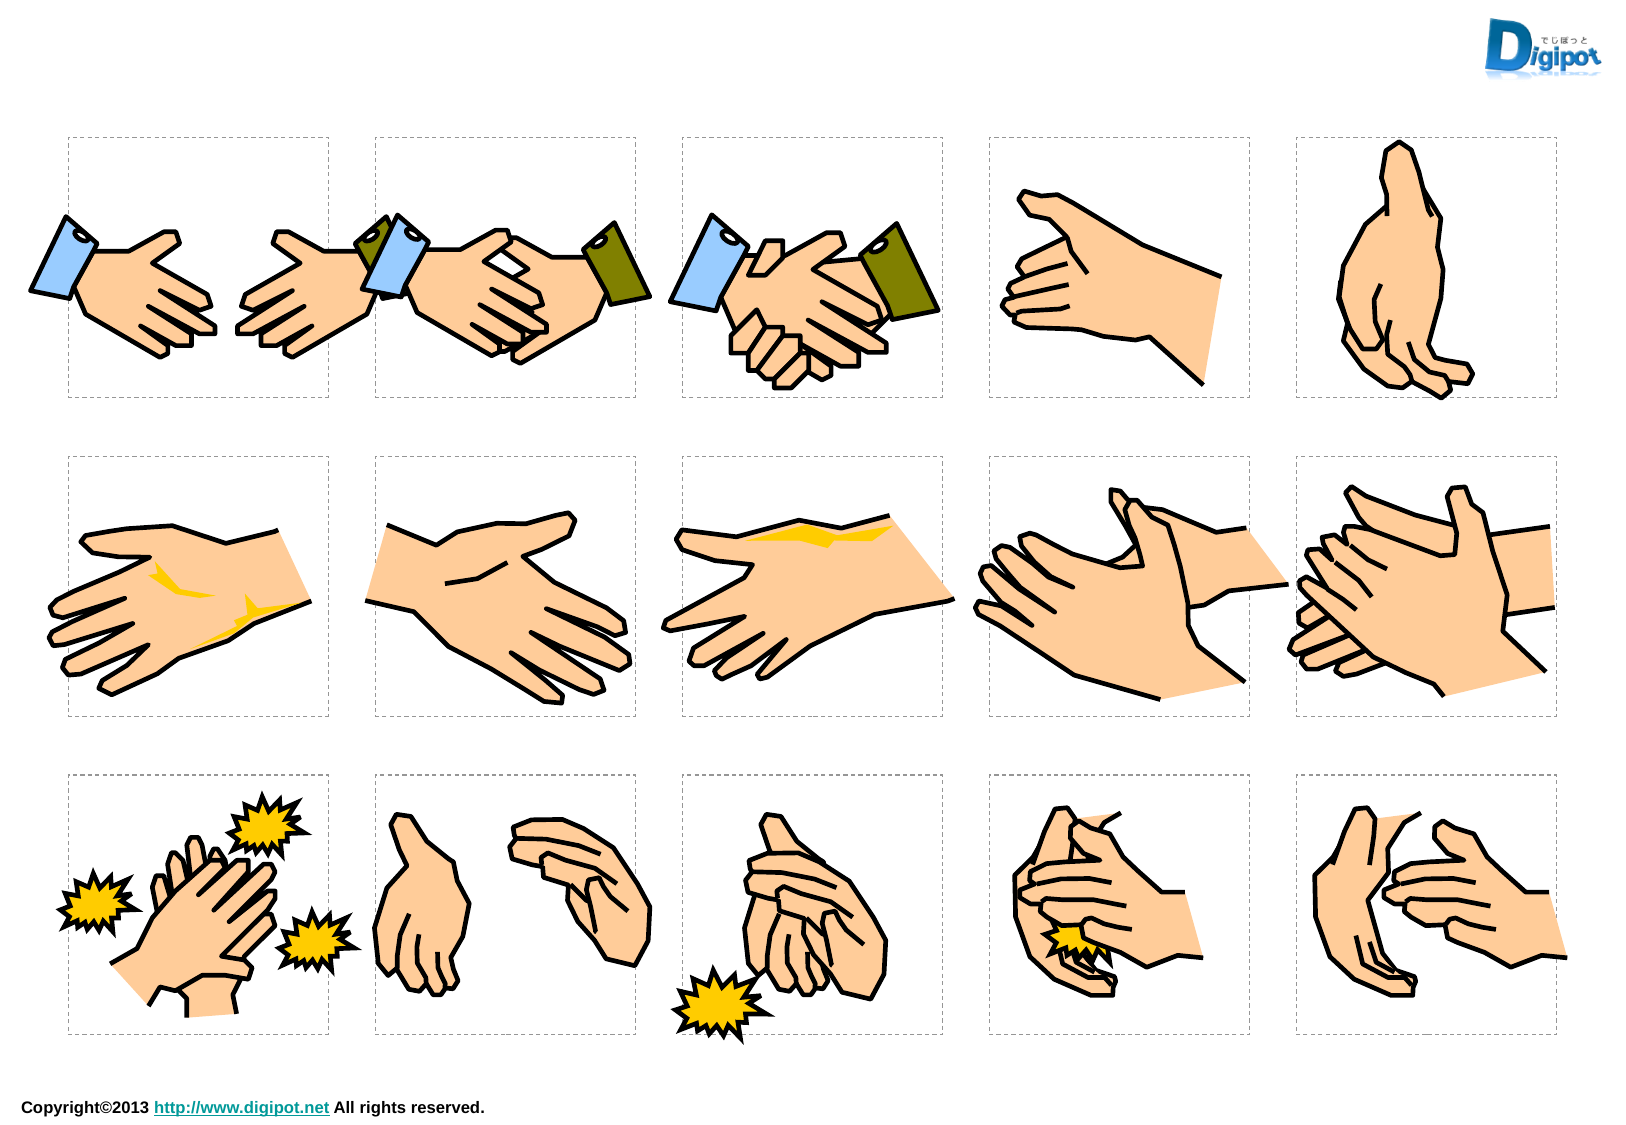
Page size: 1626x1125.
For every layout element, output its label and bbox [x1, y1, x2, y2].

text_box [361, 214, 651, 364]
text_box [974, 489, 1284, 700]
text_box [63, 791, 353, 1018]
picture [1485, 18, 1602, 82]
text_box [374, 814, 651, 996]
text_box [30, 216, 358, 358]
text_box [669, 214, 939, 389]
text_box [678, 813, 886, 1047]
text_box [1288, 486, 1556, 697]
text_box [370, 500, 644, 690]
text_box [665, 496, 950, 699]
text_box [1001, 190, 1222, 386]
text_box [1014, 807, 1204, 996]
text_box [1314, 807, 1568, 996]
text_box [35, 502, 293, 674]
text_box [1338, 141, 1474, 399]
